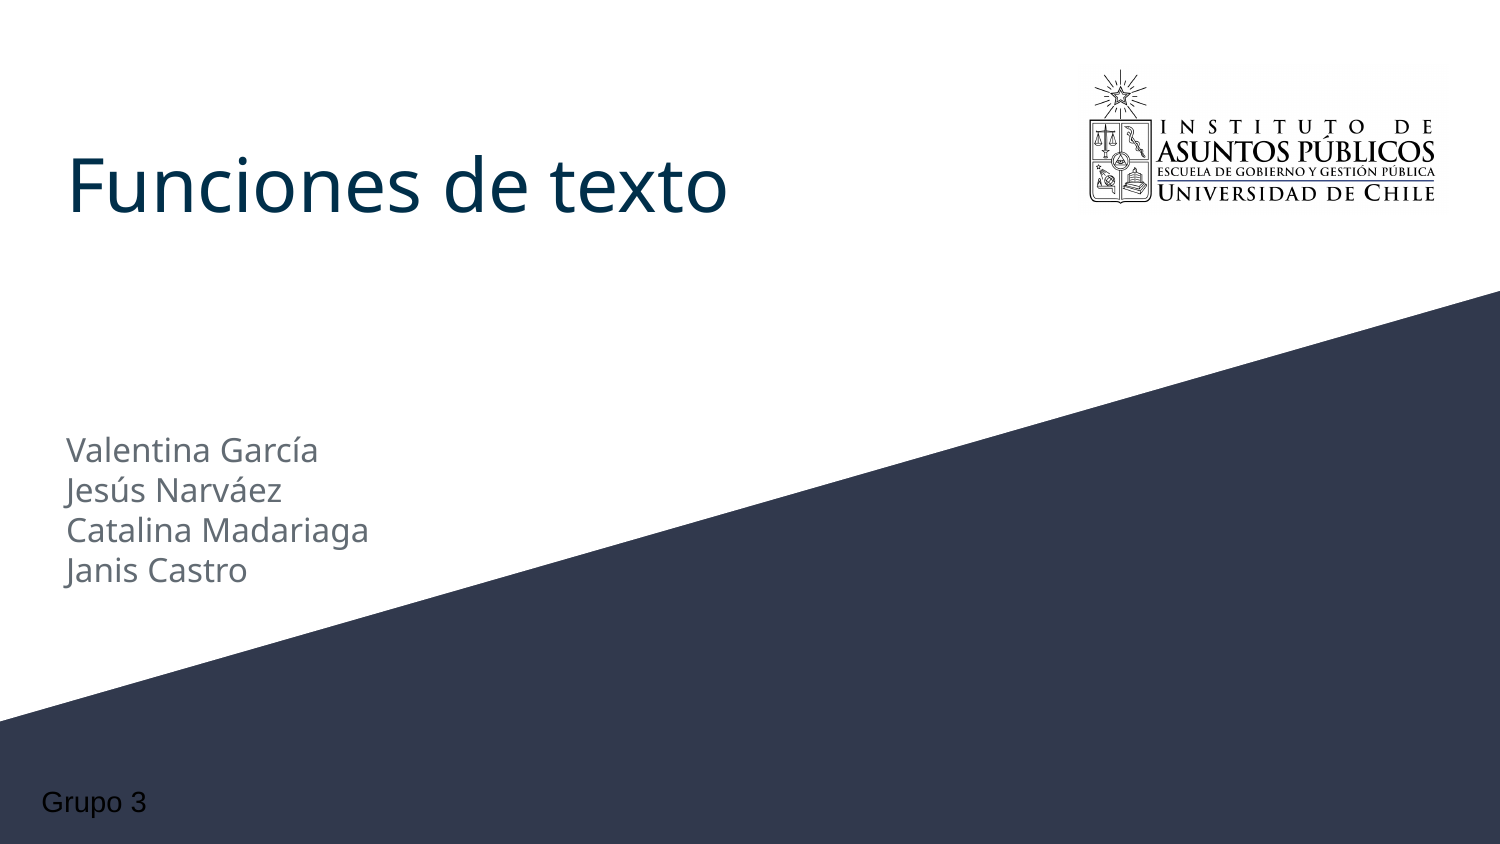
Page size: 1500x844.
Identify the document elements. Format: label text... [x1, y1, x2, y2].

picture [1078, 63, 1450, 215]
title Funciones de texto [51, 122, 1469, 422]
text_box Grupo 3 [26, 768, 408, 829]
subtitle Valentina García Jesús Narváez Catalina Madariaga Janis Castro [51, 413, 1449, 725]
